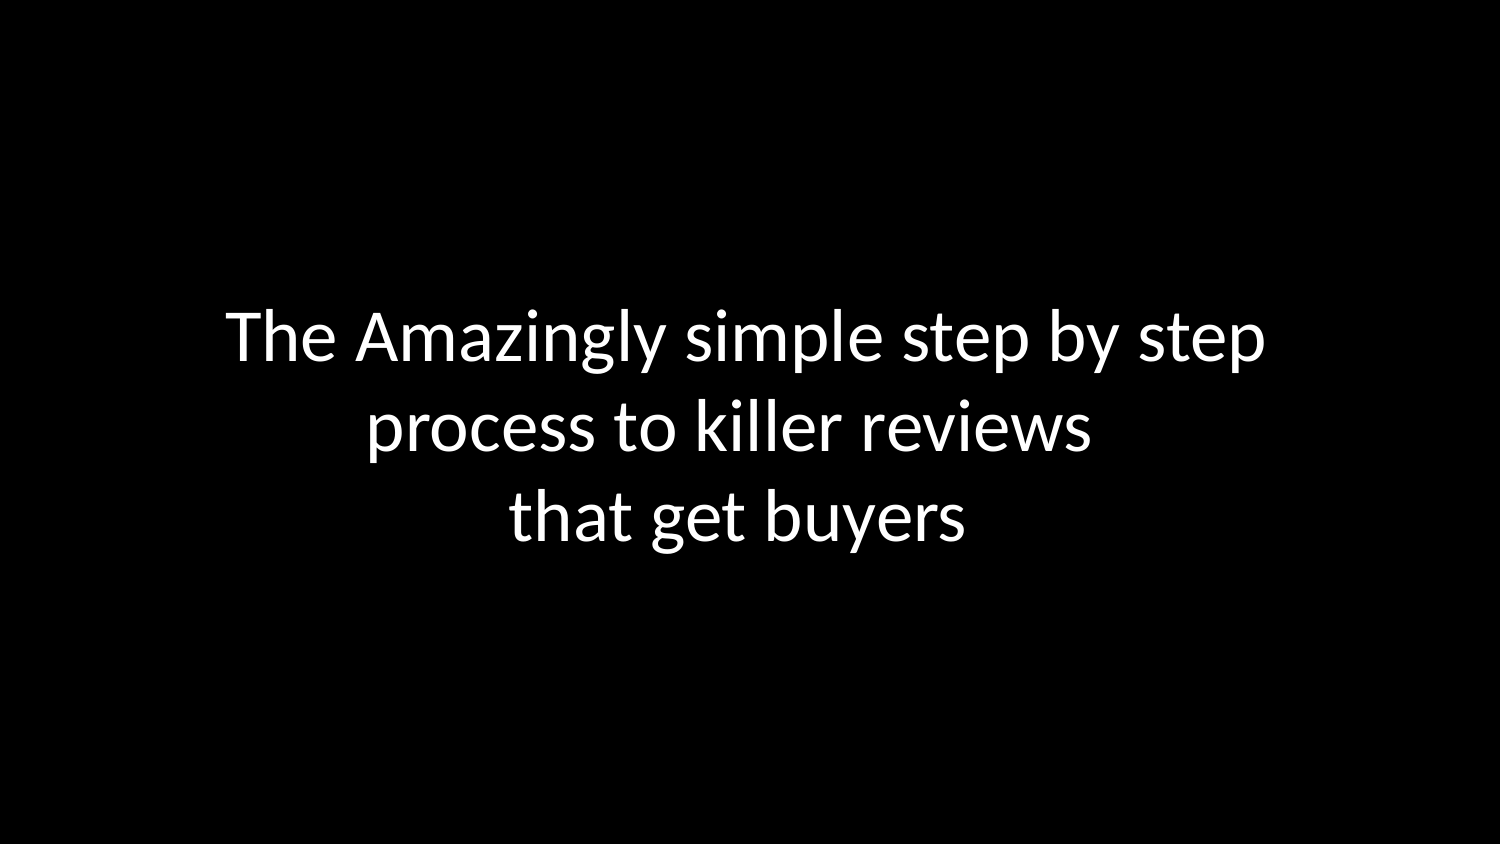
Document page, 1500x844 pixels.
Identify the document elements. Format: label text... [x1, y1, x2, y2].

title The Amazingly simple step by step process to killer reviews that get buyers [147, 257, 1329, 586]
